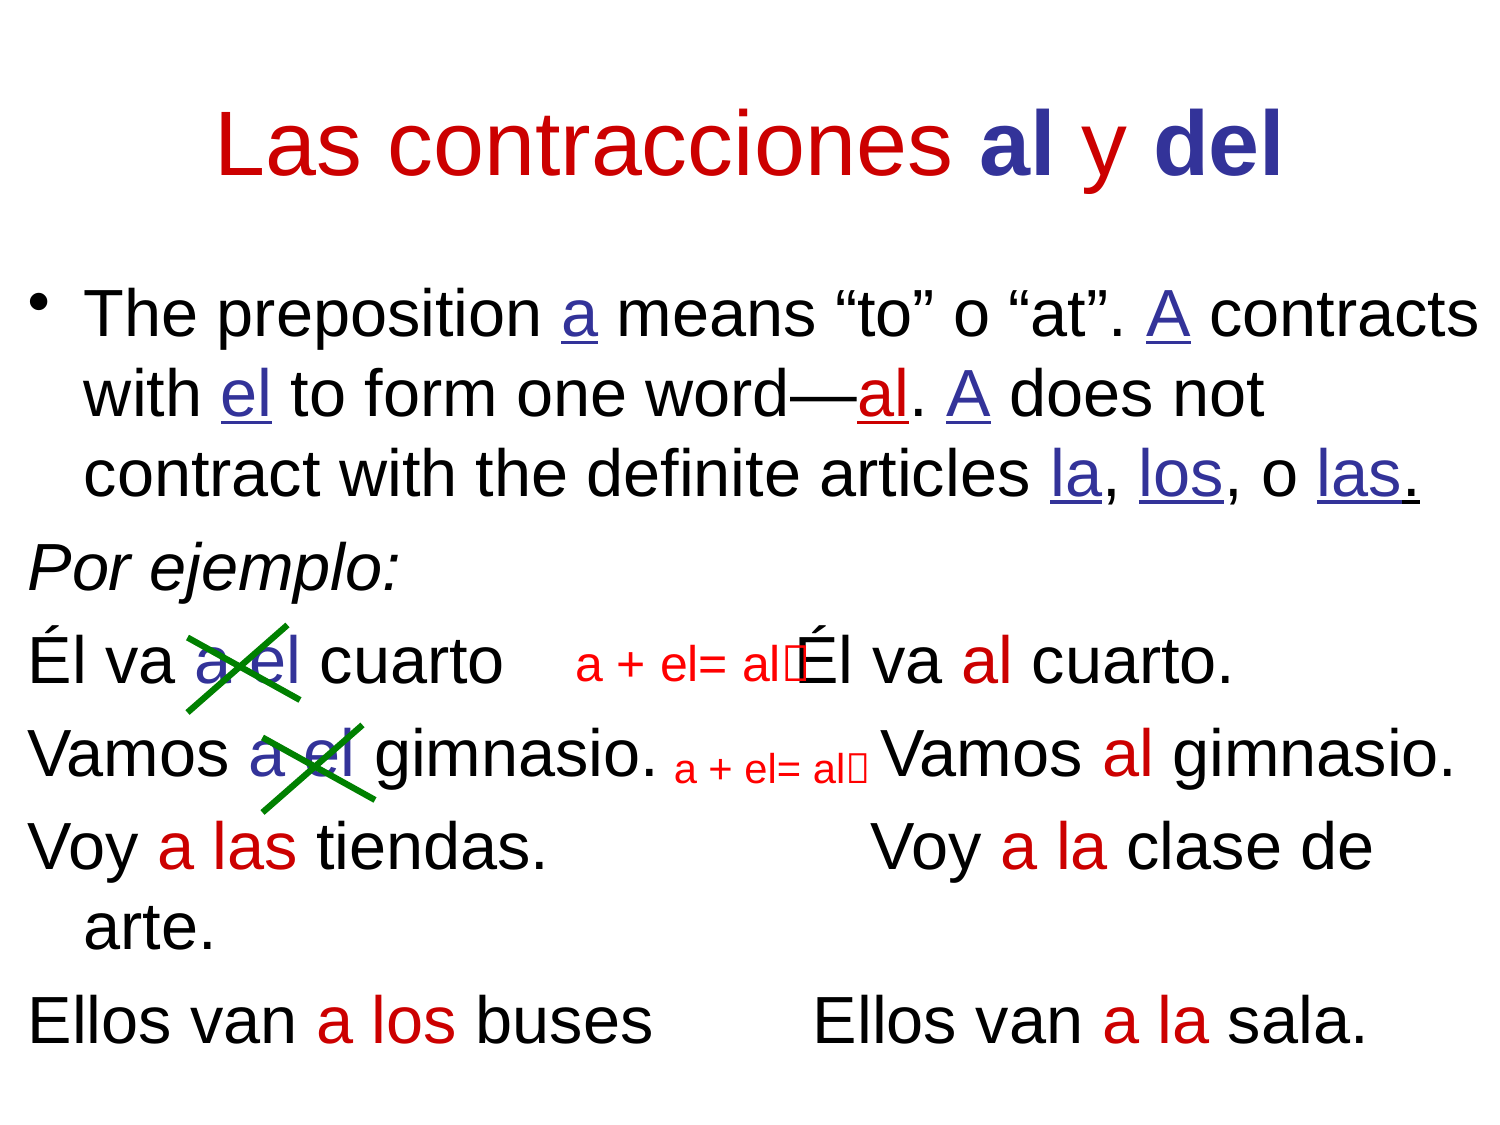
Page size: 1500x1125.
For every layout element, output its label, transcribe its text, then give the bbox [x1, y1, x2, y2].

title Las contracciones al y del [75, 45, 1425, 233]
list The preposition a means “to” o “at”. A contracts with el to form one word—al. A does not contract with the definite articles la, los, o las. Por ejemplo: Él va a el cuarto Él va al cuarto. Vamos a el gimnasio. Vamos al gimnasio. Voy a las tiendas. Voy a la clase de arte. Ellos van a los buses Ellos van a la sala. [12, 262, 1500, 1005]
text_box a + el= al [658, 734, 886, 800]
text_box a + el= al [560, 624, 826, 699]
